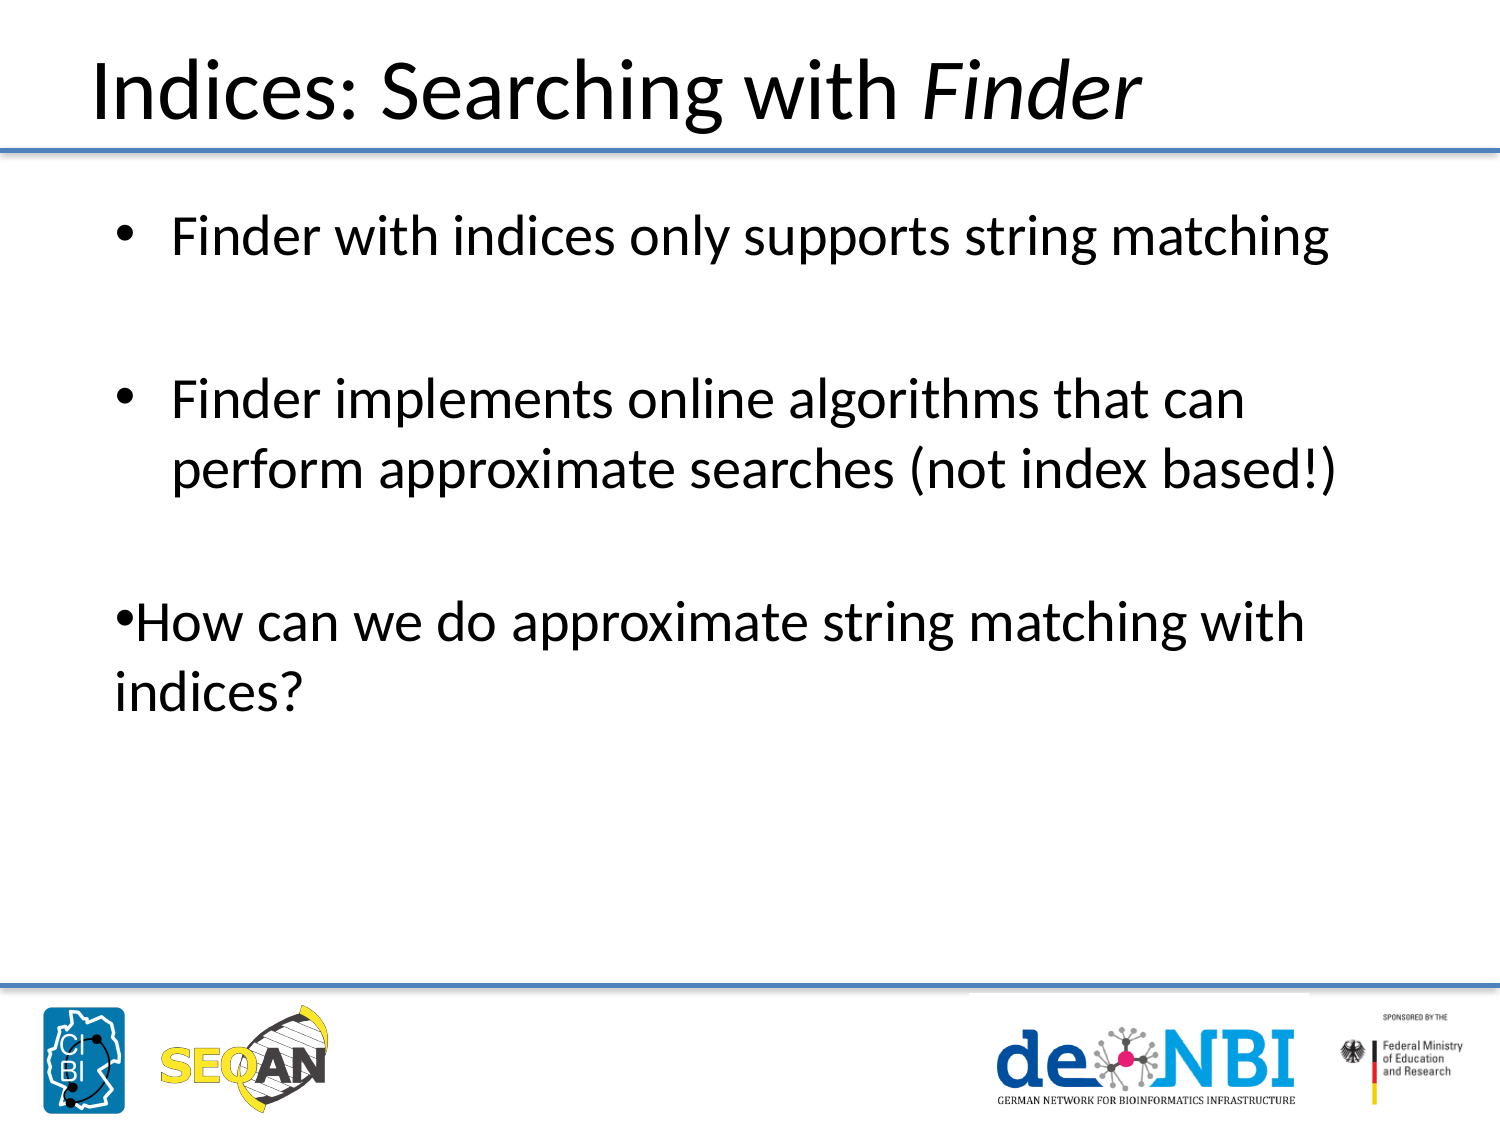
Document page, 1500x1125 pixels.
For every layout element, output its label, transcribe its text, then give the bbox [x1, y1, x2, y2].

picture [141, 1002, 332, 1121]
picture [969, 993, 1309, 1122]
picture [48, 1010, 120, 1109]
title Indices: Searching with Finder [75, 25, 1425, 145]
text_box Finder with indices only supports string matching Finder implements online algorithms that can perform approximate searches (not index based!) How can we do approximate string matching with indices? [99, 189, 1450, 817]
